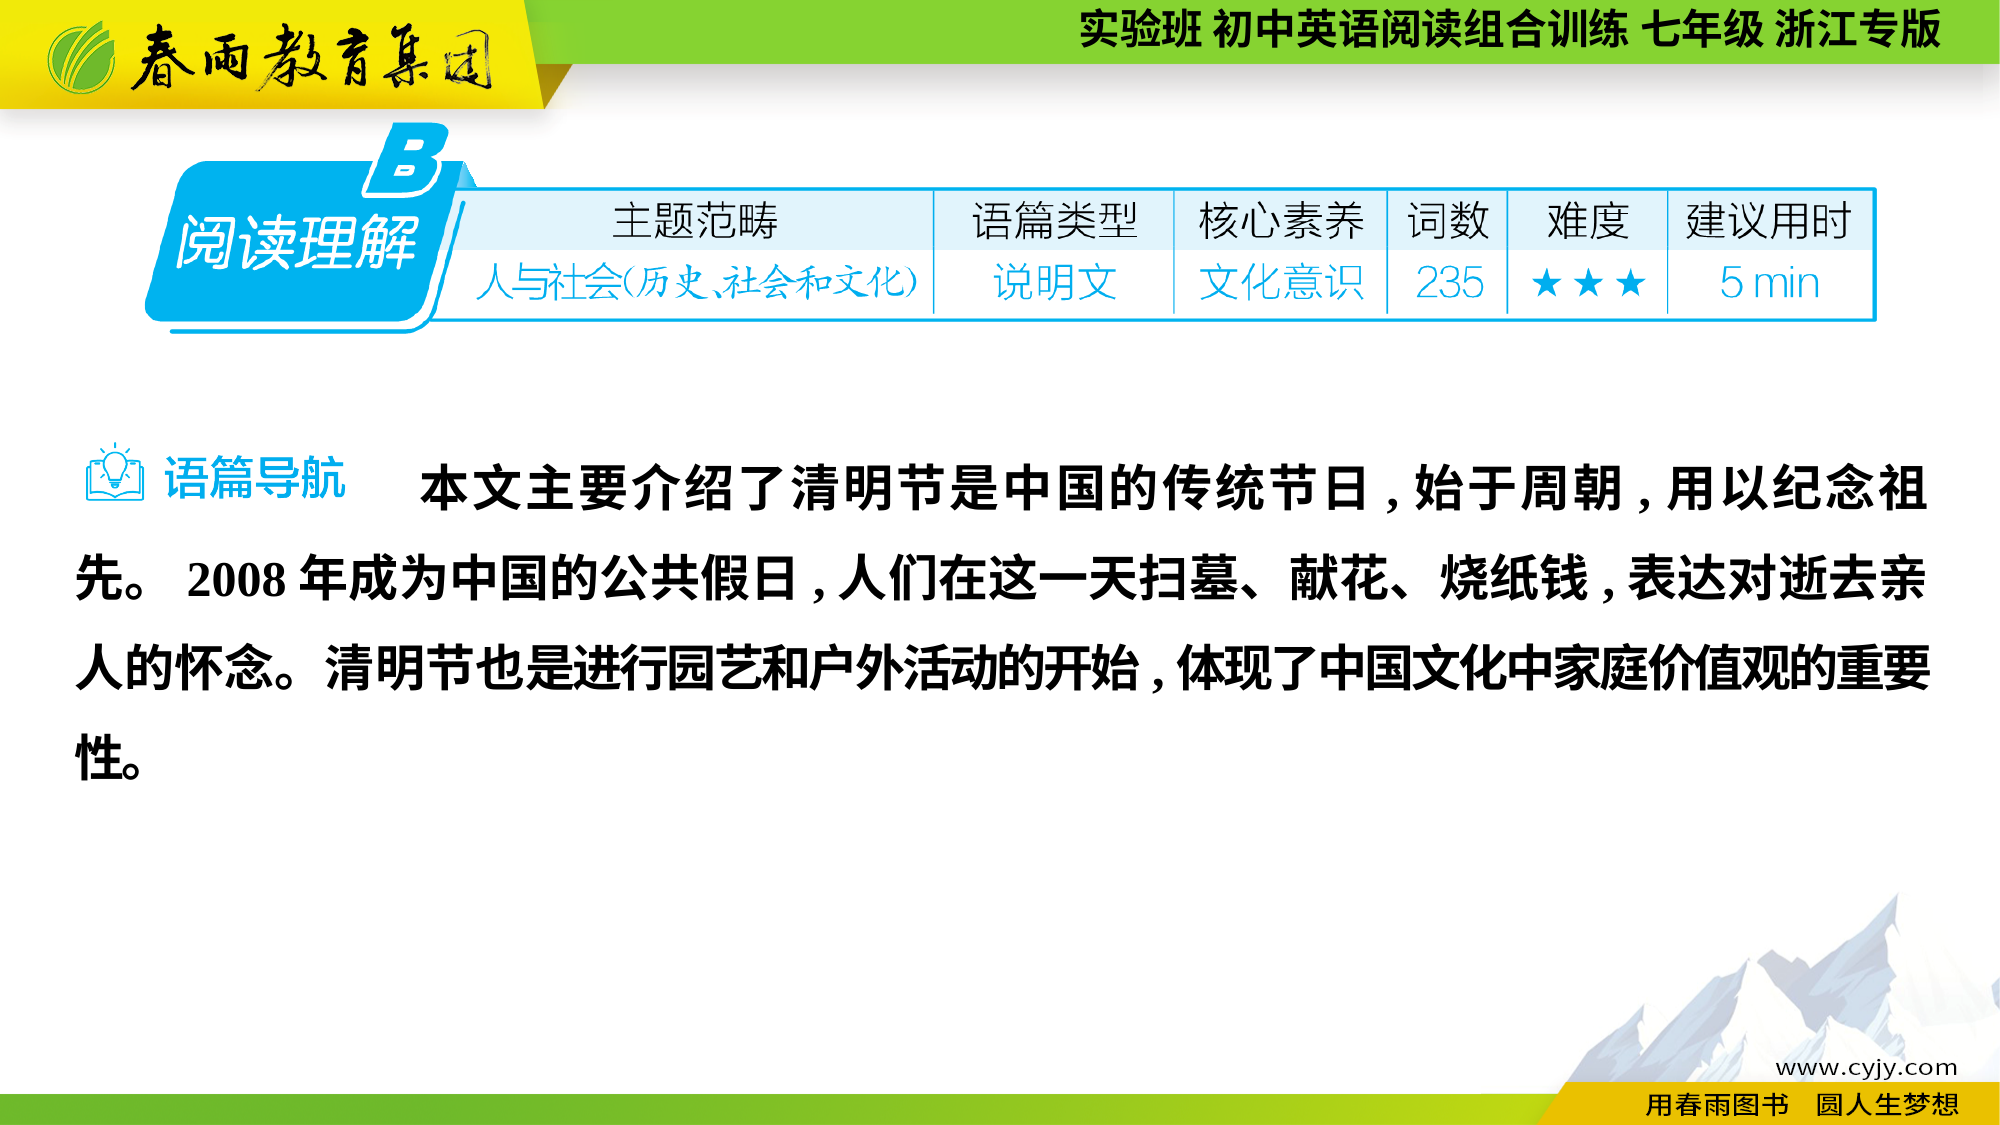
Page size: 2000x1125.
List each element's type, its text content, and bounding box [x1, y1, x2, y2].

list 本文主要介绍了清明节是中国的传统节日,始于周朝,用以纪念祖先。2008年成为中国的公共假日,人们在这一天扫墓、献花、烧纸钱,表达对逝去亲人的怀念。清明节也是进行园艺和户外活动的开始,体现了中国文化中家庭价值观的重要性。 [59, 418, 1944, 696]
picture [0, 0, 2000, 1125]
